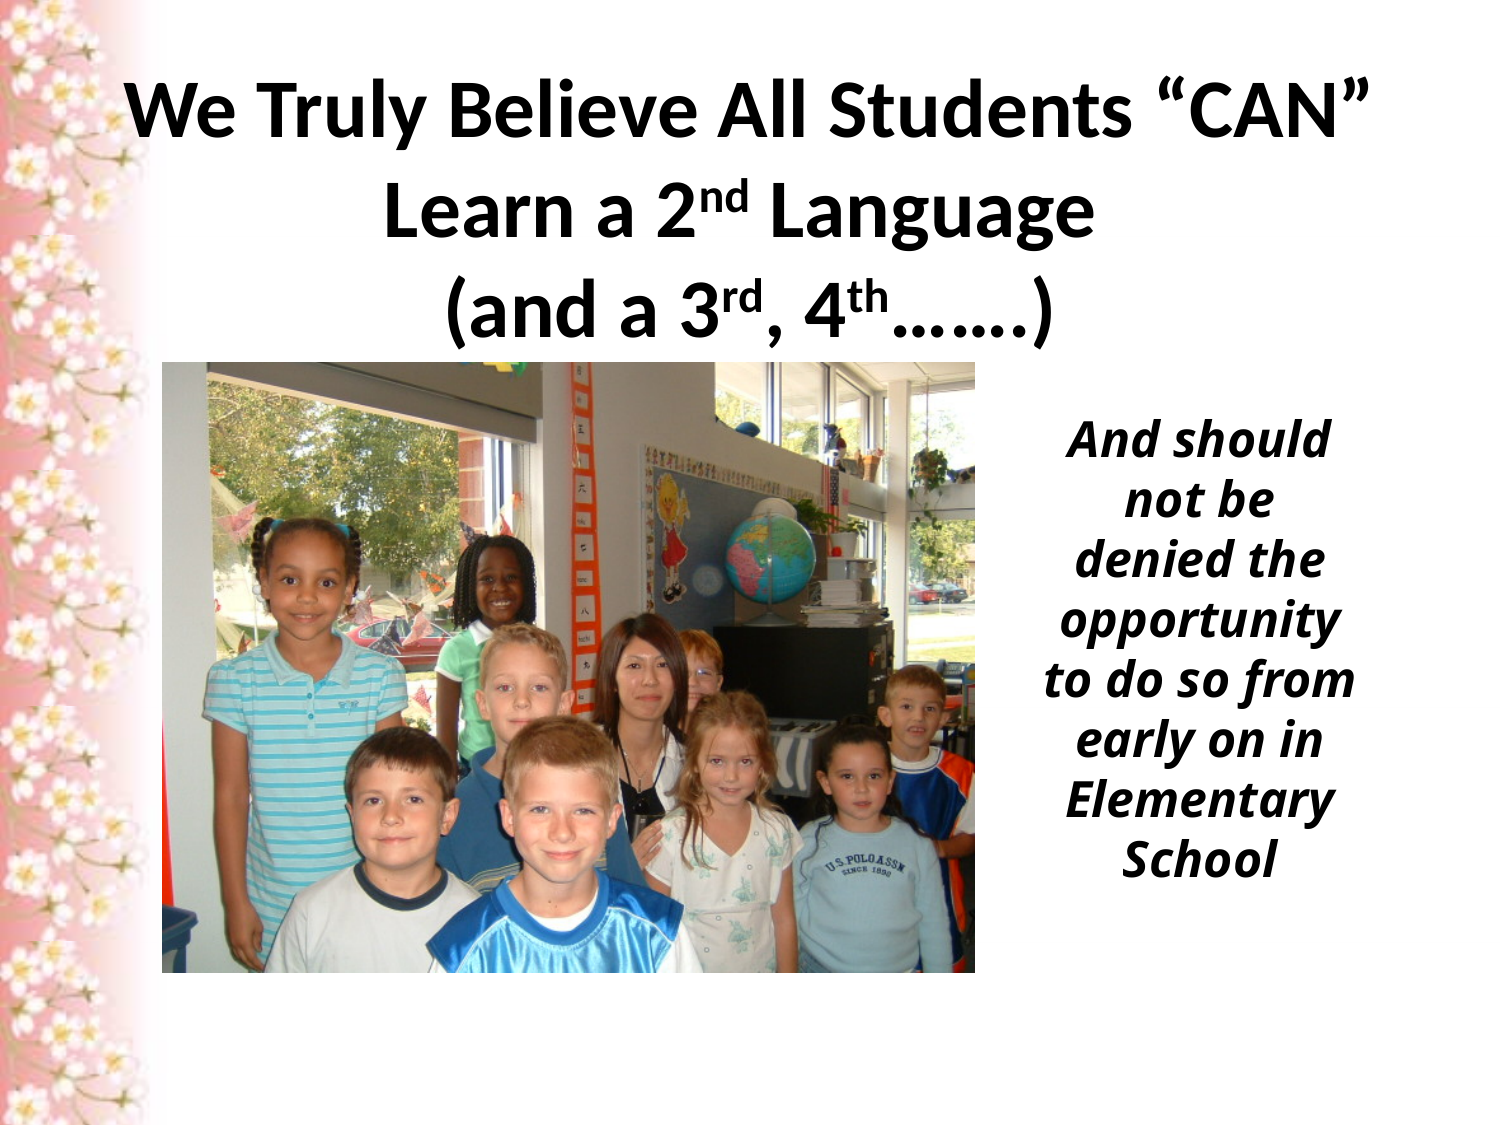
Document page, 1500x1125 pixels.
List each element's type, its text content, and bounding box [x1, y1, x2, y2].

picture [0, 0, 1500, 1125]
title We Truly Believe All Students “CAN” Learn a 2nd Language (and a 3rd, 4th…….) [75, 45, 1425, 363]
text_box And should not be denied the opportunity to do so from early on in Elementary School [1025, 399, 1375, 895]
